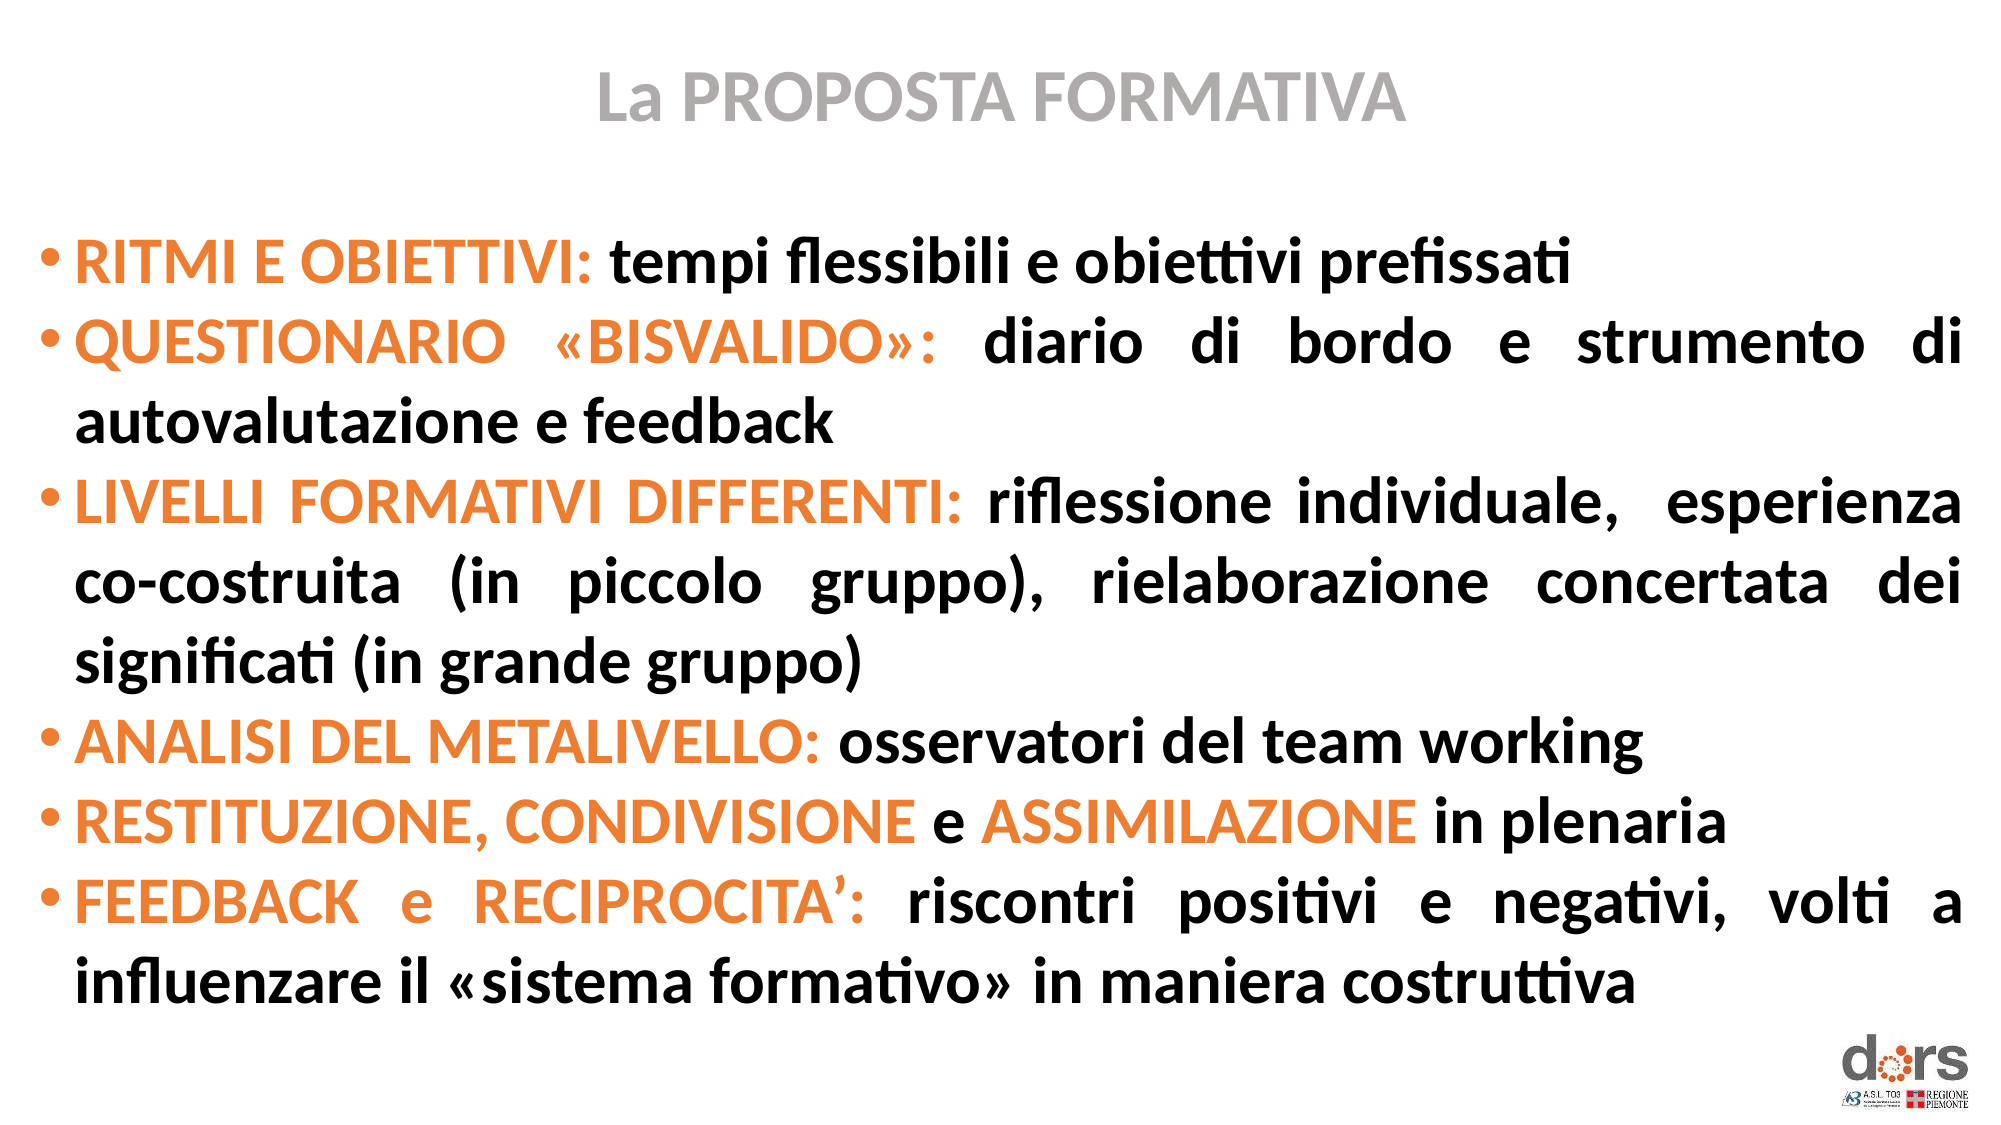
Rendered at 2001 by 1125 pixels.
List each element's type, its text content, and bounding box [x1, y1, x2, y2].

text_box La PROPOSTA FORMATIVA RITMI E OBIETTIVI: tempi flessibili e obiettivi prefissati QUESTIONARIO «BISVALIDO»: diario di bordo e strumento di autovalutazione e feedback LIVELLI FORMATIVI DIFFERENTI: riflessione individuale, esperienza co-costruita (in piccolo gruppo), rielaborazione concertata dei significati (in grande gruppo) ANALISI DEL METALIVELLO: osservatori del team working RESTITUZIONE, CONDIVISIONE e ASSIMILAZIONE in plenaria FEEDBACK e RECIPROCITA’: riscontri positivi e negativi, volti a influenzare il «sistema formativo» in maniera costruttiva [23, 39, 1980, 1114]
picture [1841, 1032, 1969, 1112]
